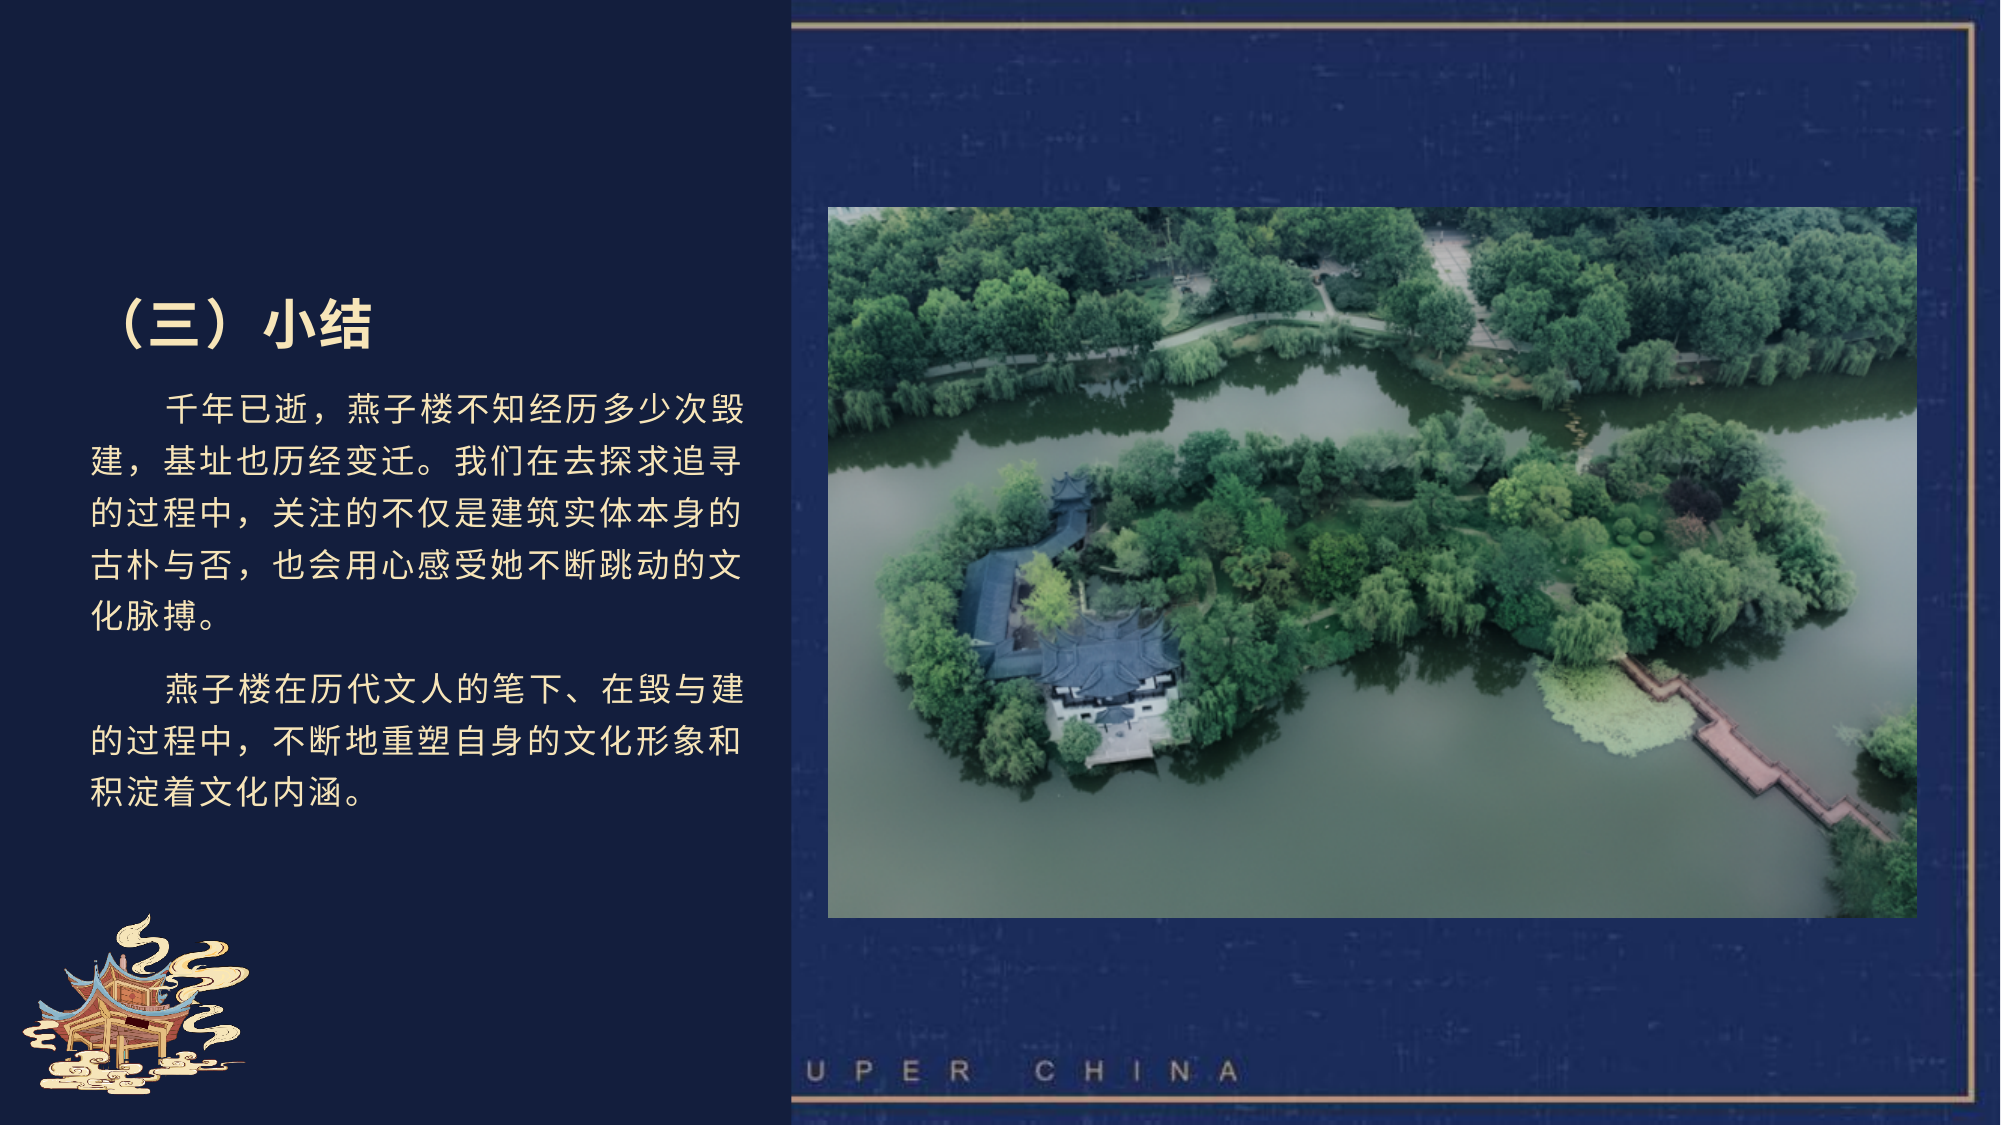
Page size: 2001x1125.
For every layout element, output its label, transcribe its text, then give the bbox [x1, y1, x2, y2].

picture [22, 912, 253, 1098]
list （三）小结 千年已逝，燕子楼不知经历多少次毁建，基址也历经变迁。我们在去探求追寻的过程中，关注的不仅是建筑实体本身的古朴与否，也会用心感受她不断跳动的文化脉搏。 燕子楼在历代文人的笔下、在毁与建的过程中，不断地重塑自身的文化形象和积淀着文化内涵。 [73, 271, 785, 985]
picture [792, 0, 2001, 1125]
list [828, 207, 1917, 918]
